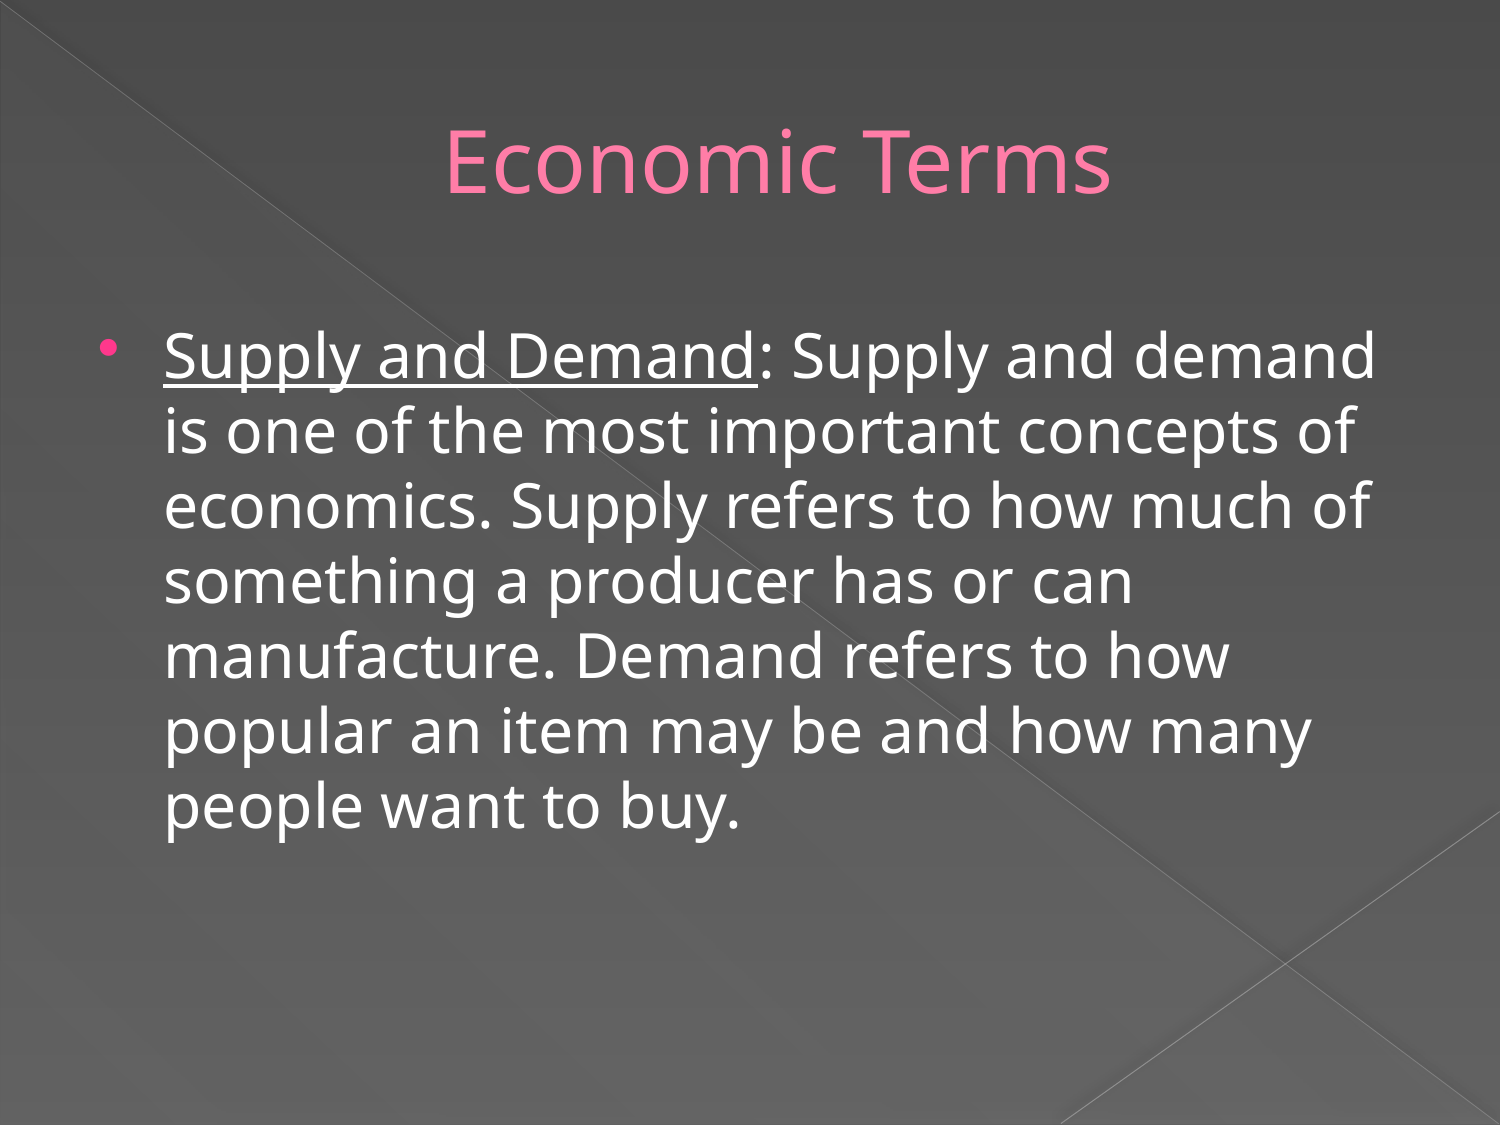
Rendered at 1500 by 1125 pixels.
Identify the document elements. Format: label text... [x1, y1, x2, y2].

title Economic Terms [75, 43, 1425, 274]
list Supply and Demand: Supply and demand is one of the most important concepts of economics. Supply refers to how much of something a producer has or can manufacture. Demand refers to how popular an item may be and how many people want to buy. [75, 308, 1425, 1059]
